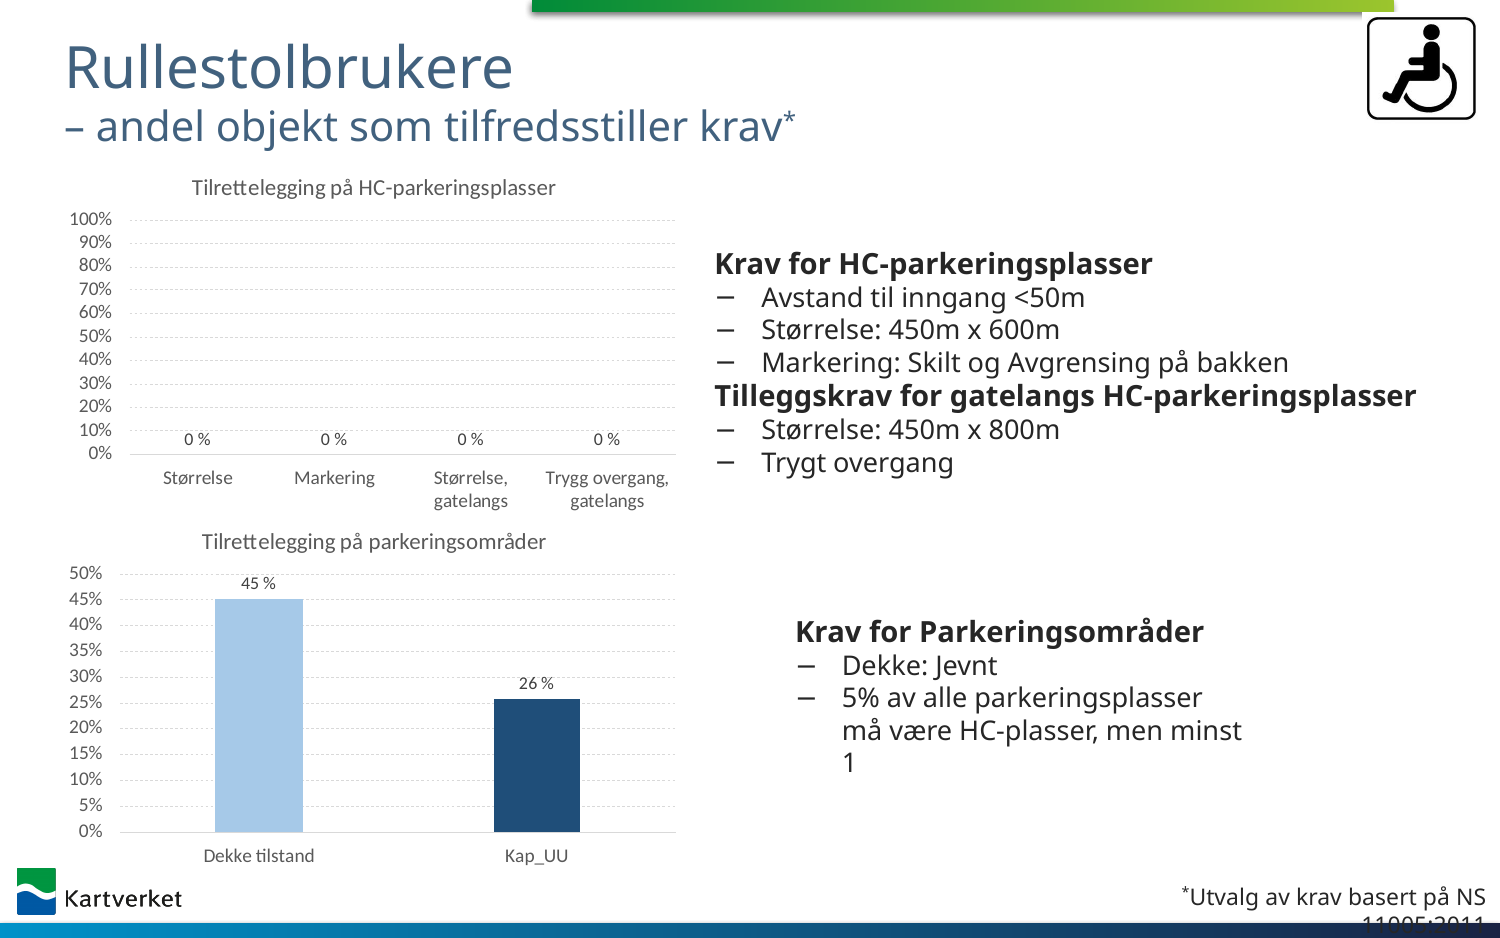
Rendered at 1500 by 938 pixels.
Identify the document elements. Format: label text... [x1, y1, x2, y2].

text_box *Utvalg av krav basert på NS 11005:2011 [1068, 873, 1500, 938]
picture [62, 520, 687, 874]
picture [62, 166, 687, 519]
picture [1362, 12, 1481, 126]
text_box Rullestolbrukere – andel objekt som tilfredsstiller krav* [49, 25, 1431, 158]
text_box Krav for HC-parkeringsplasser Avstand til inngang <50m Størrelse: 450m x 600m Markering: Skilt og Avgrensing på bakken Tilleggskrav for gatelangs HC-parkeringsplasser Størrelse: 450m x 800m Trygt overgang [699, 237, 1433, 485]
text_box Krav for Parkeringsområder Dekke: Jevnt 5% av alle parkeringsplasser må være HC-plasser, men minst 1 [780, 605, 1261, 786]
